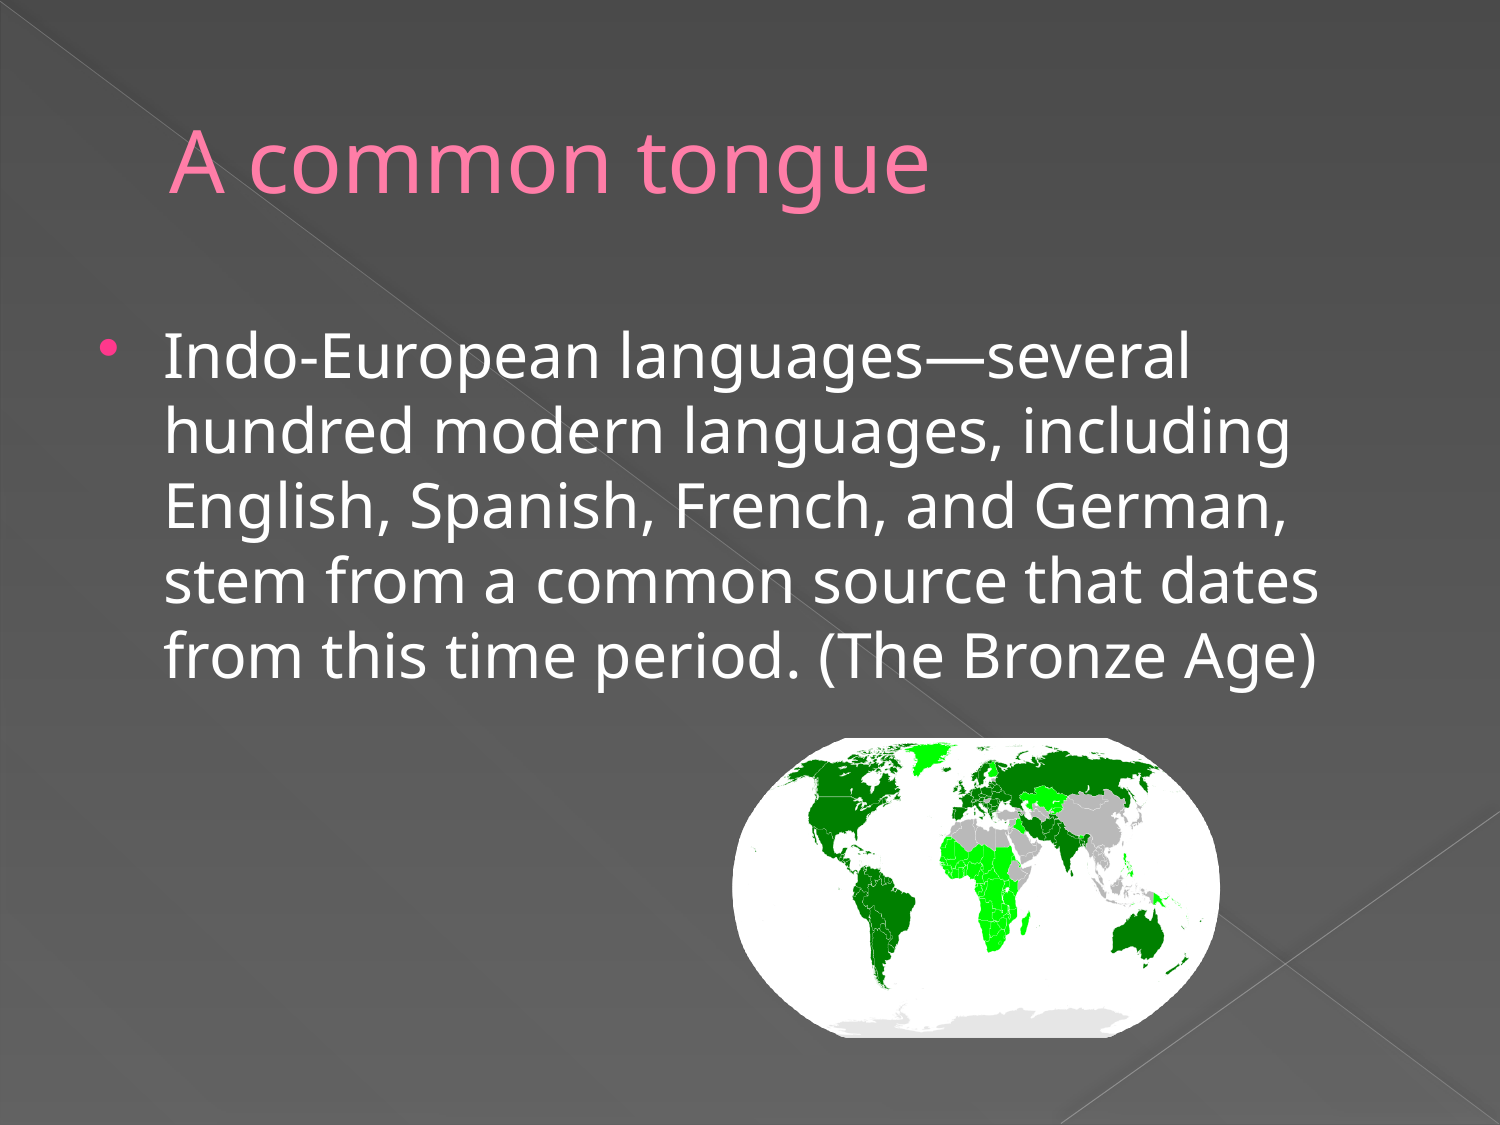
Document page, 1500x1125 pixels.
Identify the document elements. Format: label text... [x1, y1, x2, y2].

title A common tongue [75, 43, 1425, 274]
list Indo-European languages—several hundred modern languages, including English, Spanish, French, and German, stem from a common source that dates from this time period. (The Bronze Age) [75, 308, 1425, 1059]
picture [712, 724, 1251, 1055]
